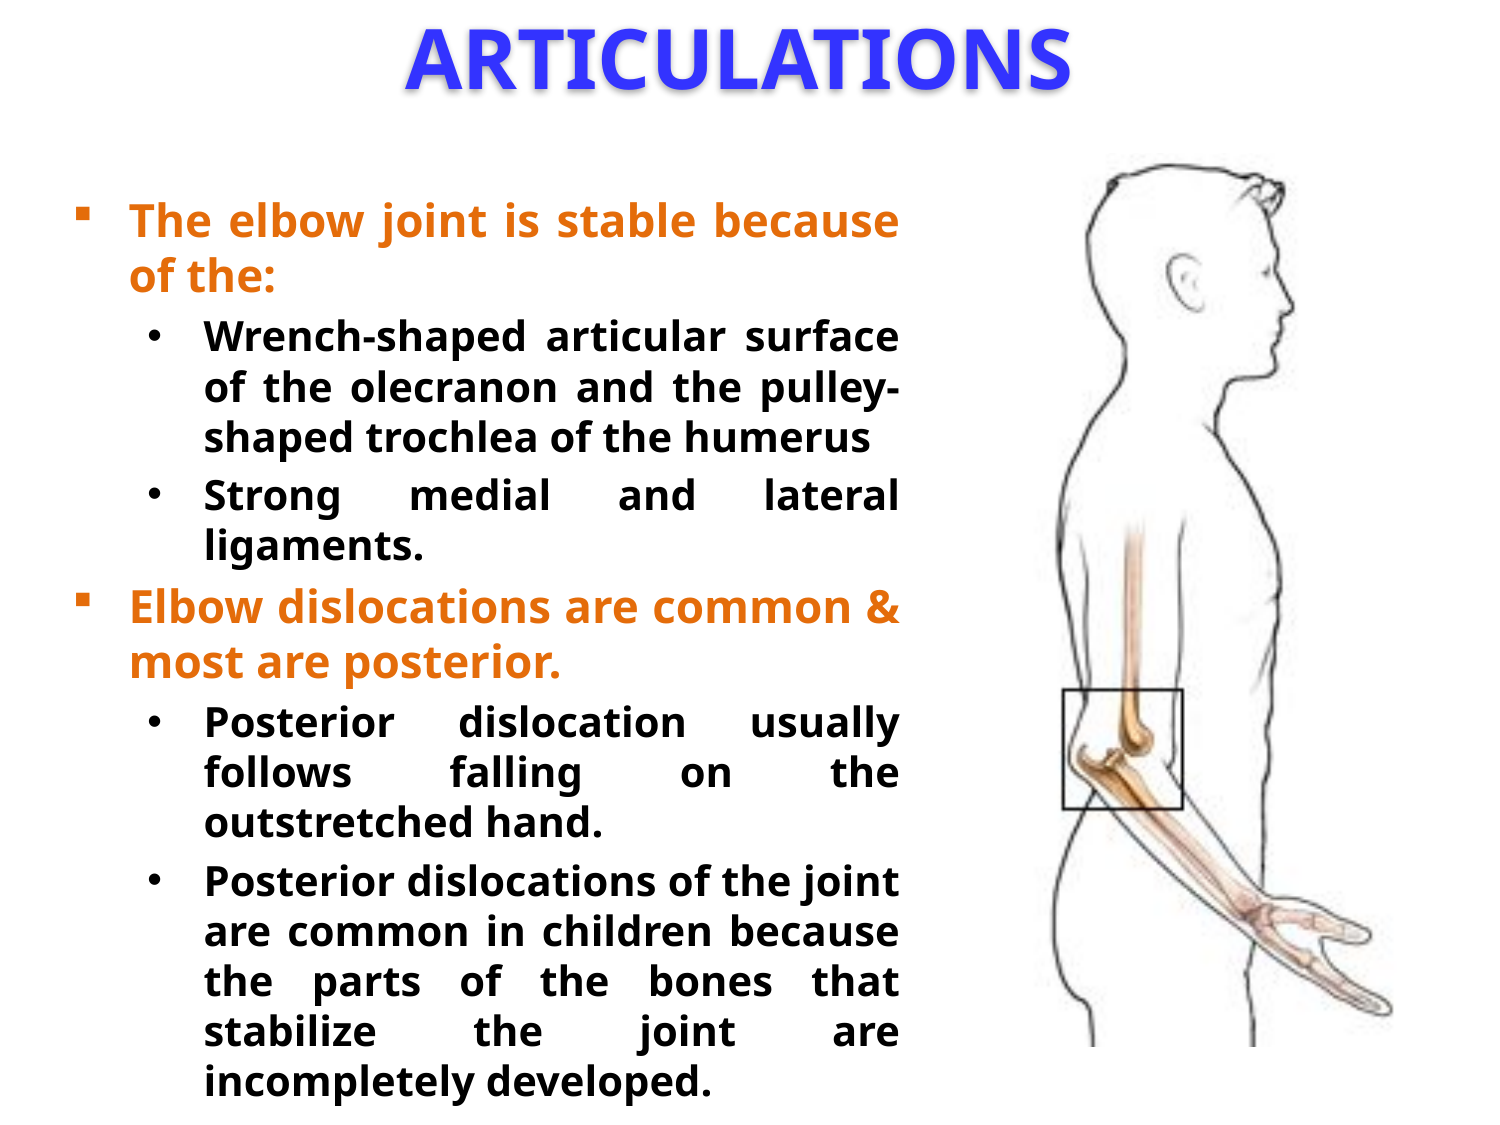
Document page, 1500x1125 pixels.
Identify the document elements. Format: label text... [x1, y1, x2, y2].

list The elbow joint is stable because of the: Wrench-shaped articular surface of the olecranon and the pulley-shaped trochlea of the humerus Strong medial and lateral ligaments. Elbow dislocations are common & most are posterior. Posterior dislocation usually follows falling on the outstretched hand. Posterior dislocations of the joint are common in children because the parts of the bones that stabilize the joint are incompletely developed. [55, 182, 917, 978]
picture [1018, 153, 1412, 1048]
title ARTICULATIONS [0, 11, 1500, 114]
